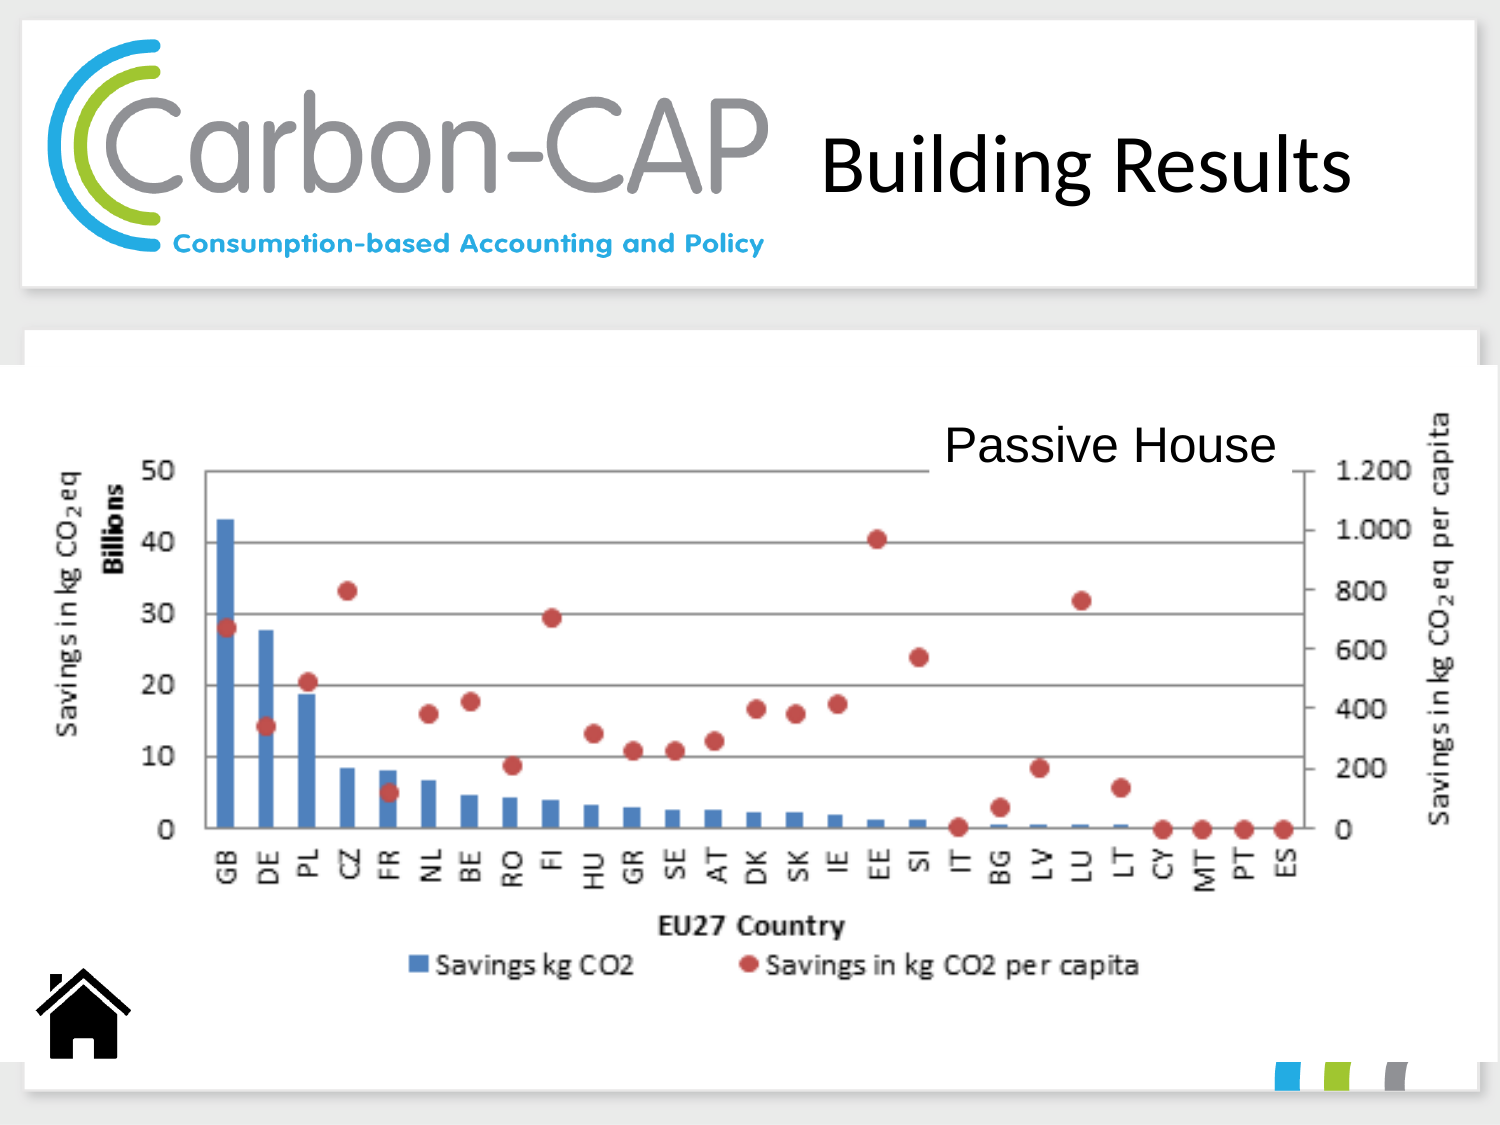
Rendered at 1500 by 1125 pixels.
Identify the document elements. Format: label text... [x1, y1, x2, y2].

text_box [82, 1071, 1425, 1083]
text_box Building Results [820, 55, 1459, 263]
picture [0, 0, 1500, 1125]
